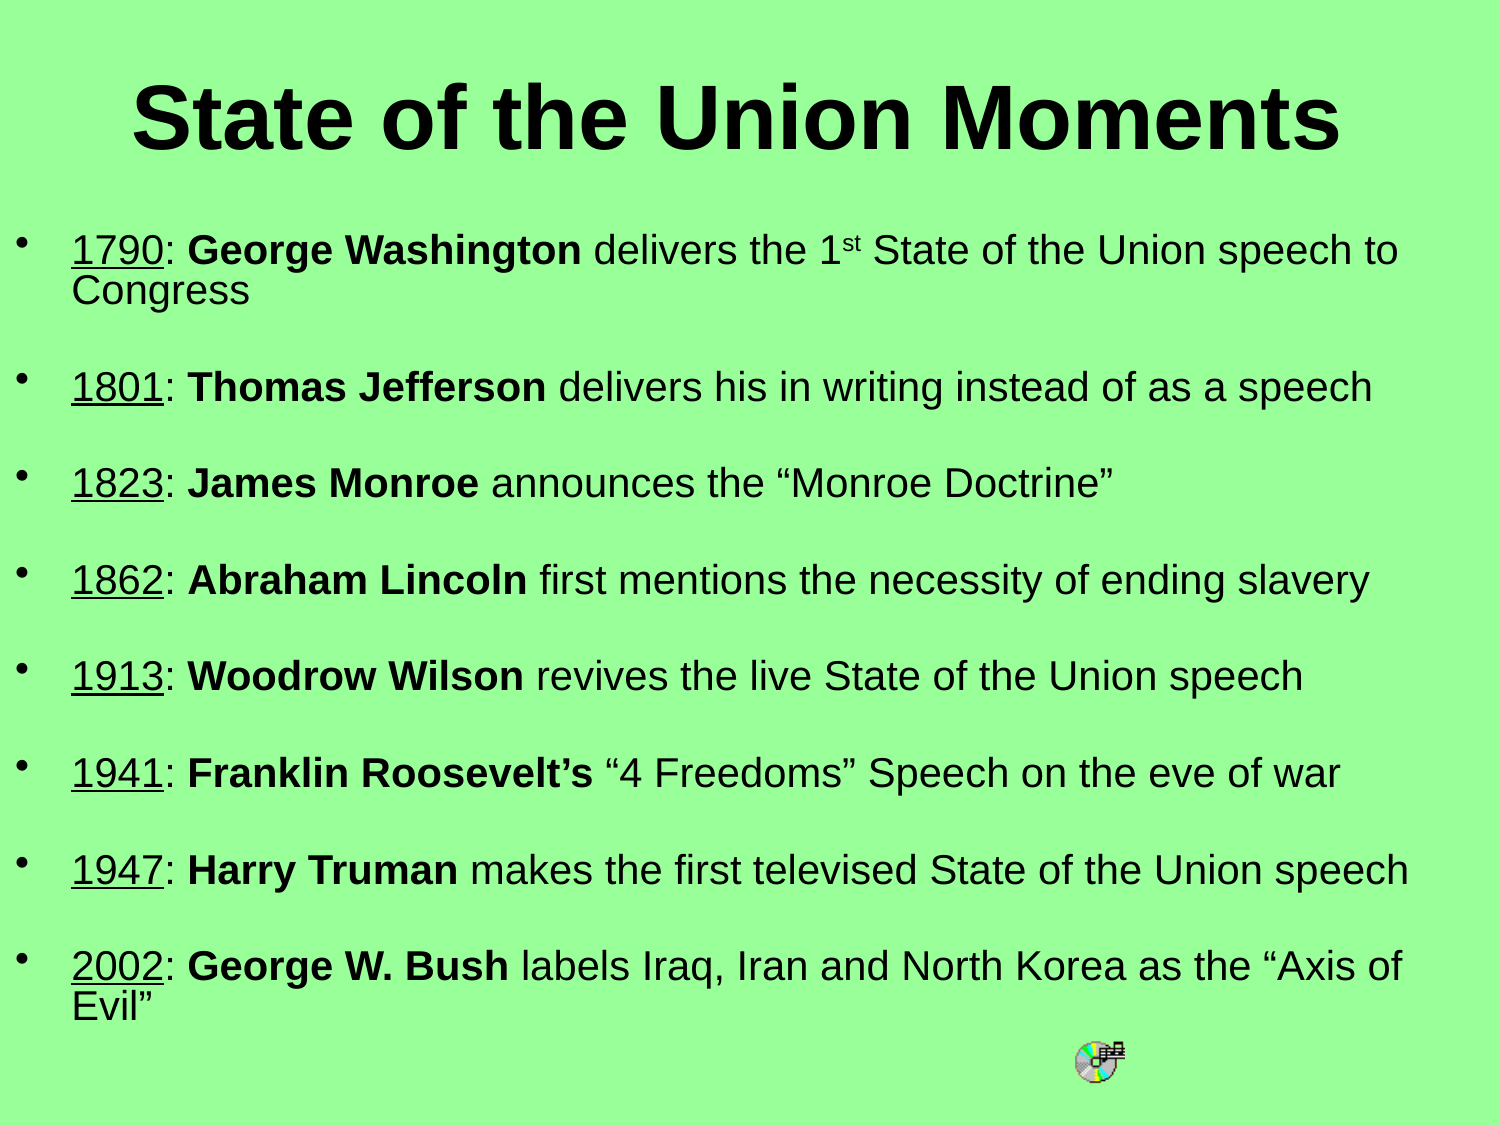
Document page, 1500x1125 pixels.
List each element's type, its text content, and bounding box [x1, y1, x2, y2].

title State of the Union Moments [0, 24, 1475, 200]
picture [1074, 1037, 1126, 1088]
list 1790: George Washington delivers the 1st State of the Union speech to Congress 1801: Thomas Jefferson delivers his in writing instead of as a speech 1823: James Monroe announces the “Monroe Doctrine” 1862: Abraham Lincoln first mentions the necessity of ending slavery 1913: Woodrow Wilson revives the live State of the Union speech 1941: Franklin Roosevelt’s “4 Freedoms” Speech on the eve of war 1947: Harry Truman makes the first televised State of the Union speech 2002: George W. Bush labels Iraq, Iran and North Korea as the “Axis of Evil” [0, 224, 1488, 1125]
